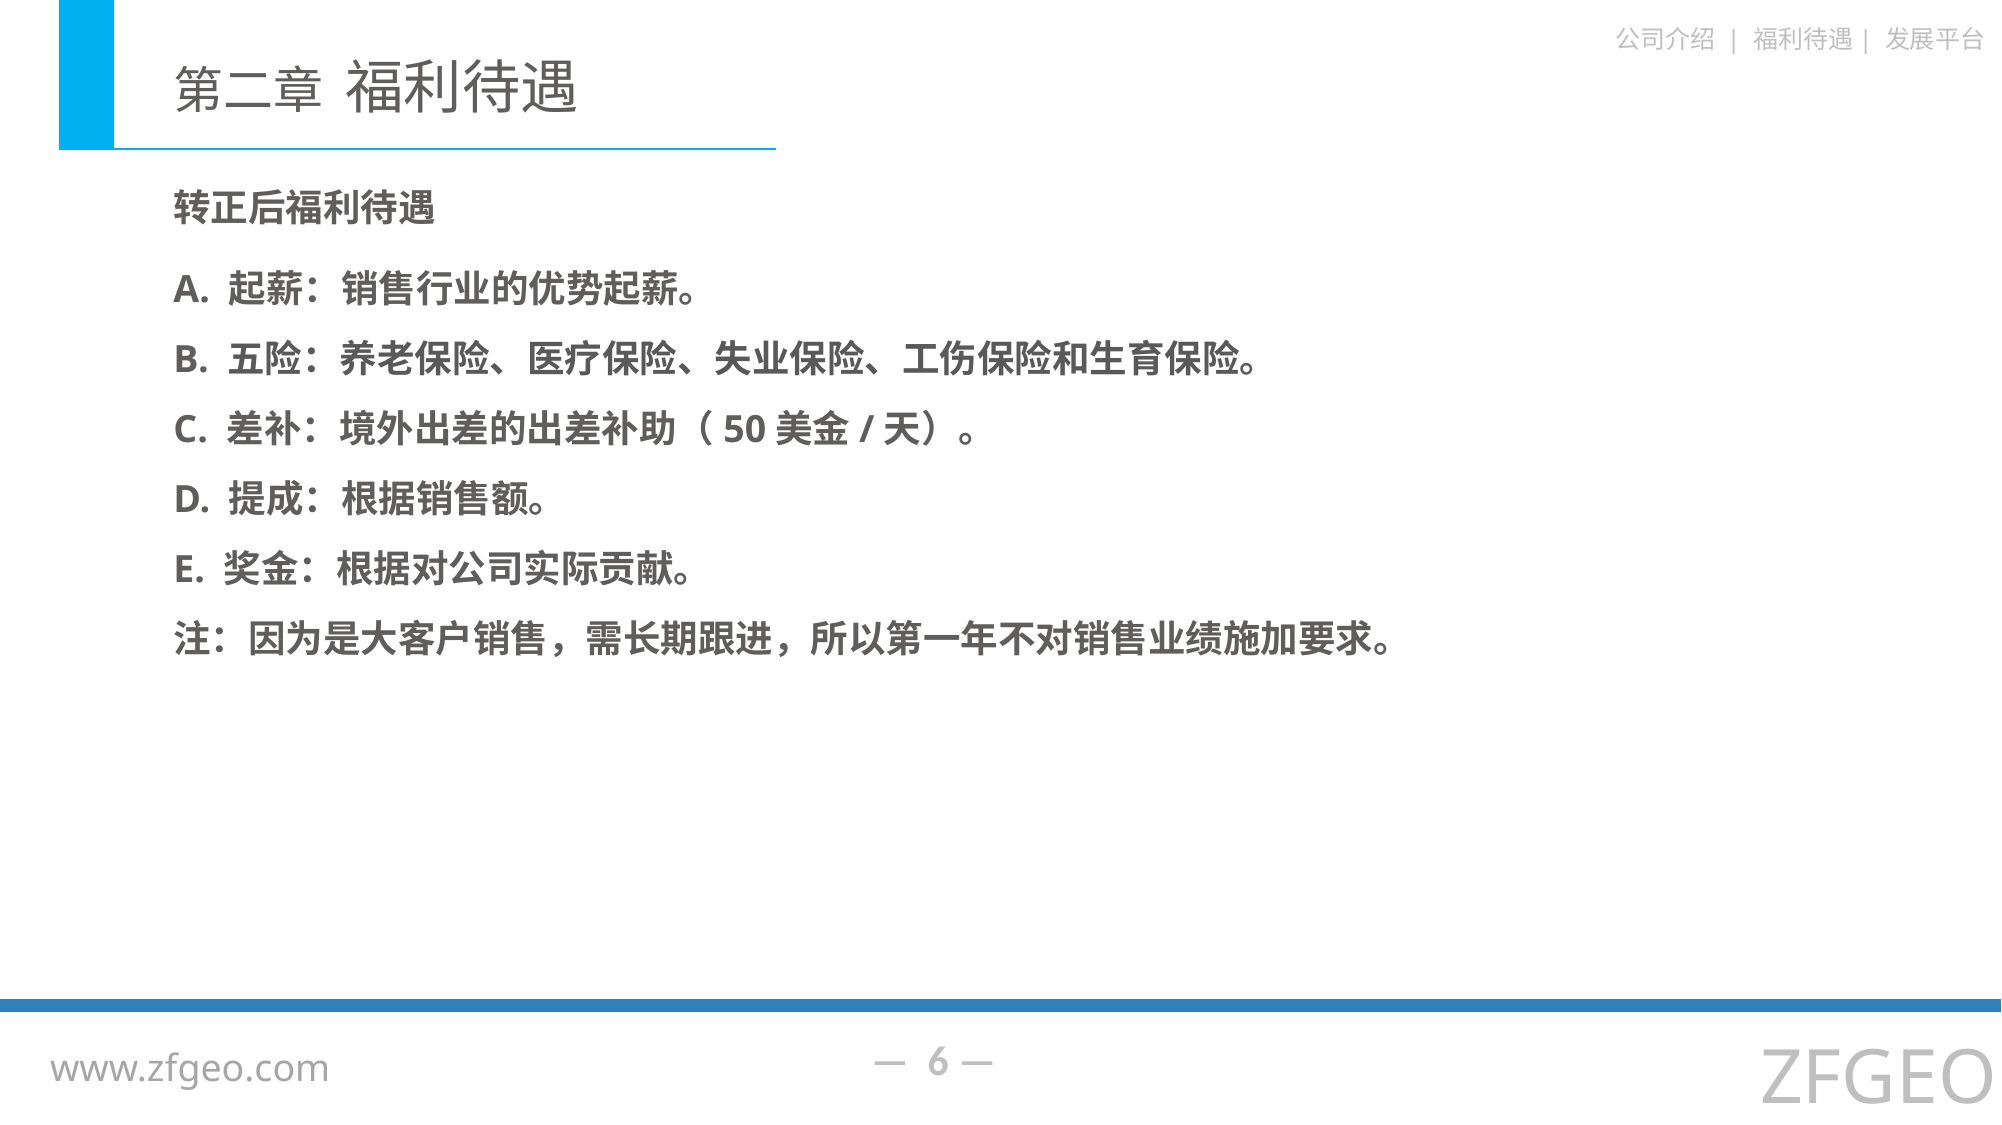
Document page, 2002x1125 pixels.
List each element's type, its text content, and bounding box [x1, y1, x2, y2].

text_box 转正后福利待遇 [158, 162, 1025, 236]
text_box A. 起薪：销售行业的优势起薪。 B. 五险：养老保险、医疗保险、失业保险、工伤保险和生育保险。 C. 差补：境外出差的出差补助（50美金/天）。 D. 提成：根据销售额。 E. 奖金：根据对公司实际贡献。 注：因为是大客户销售，需长期跟进，所以第一年不对销售业绩施加要求。 [158, 257, 1938, 668]
